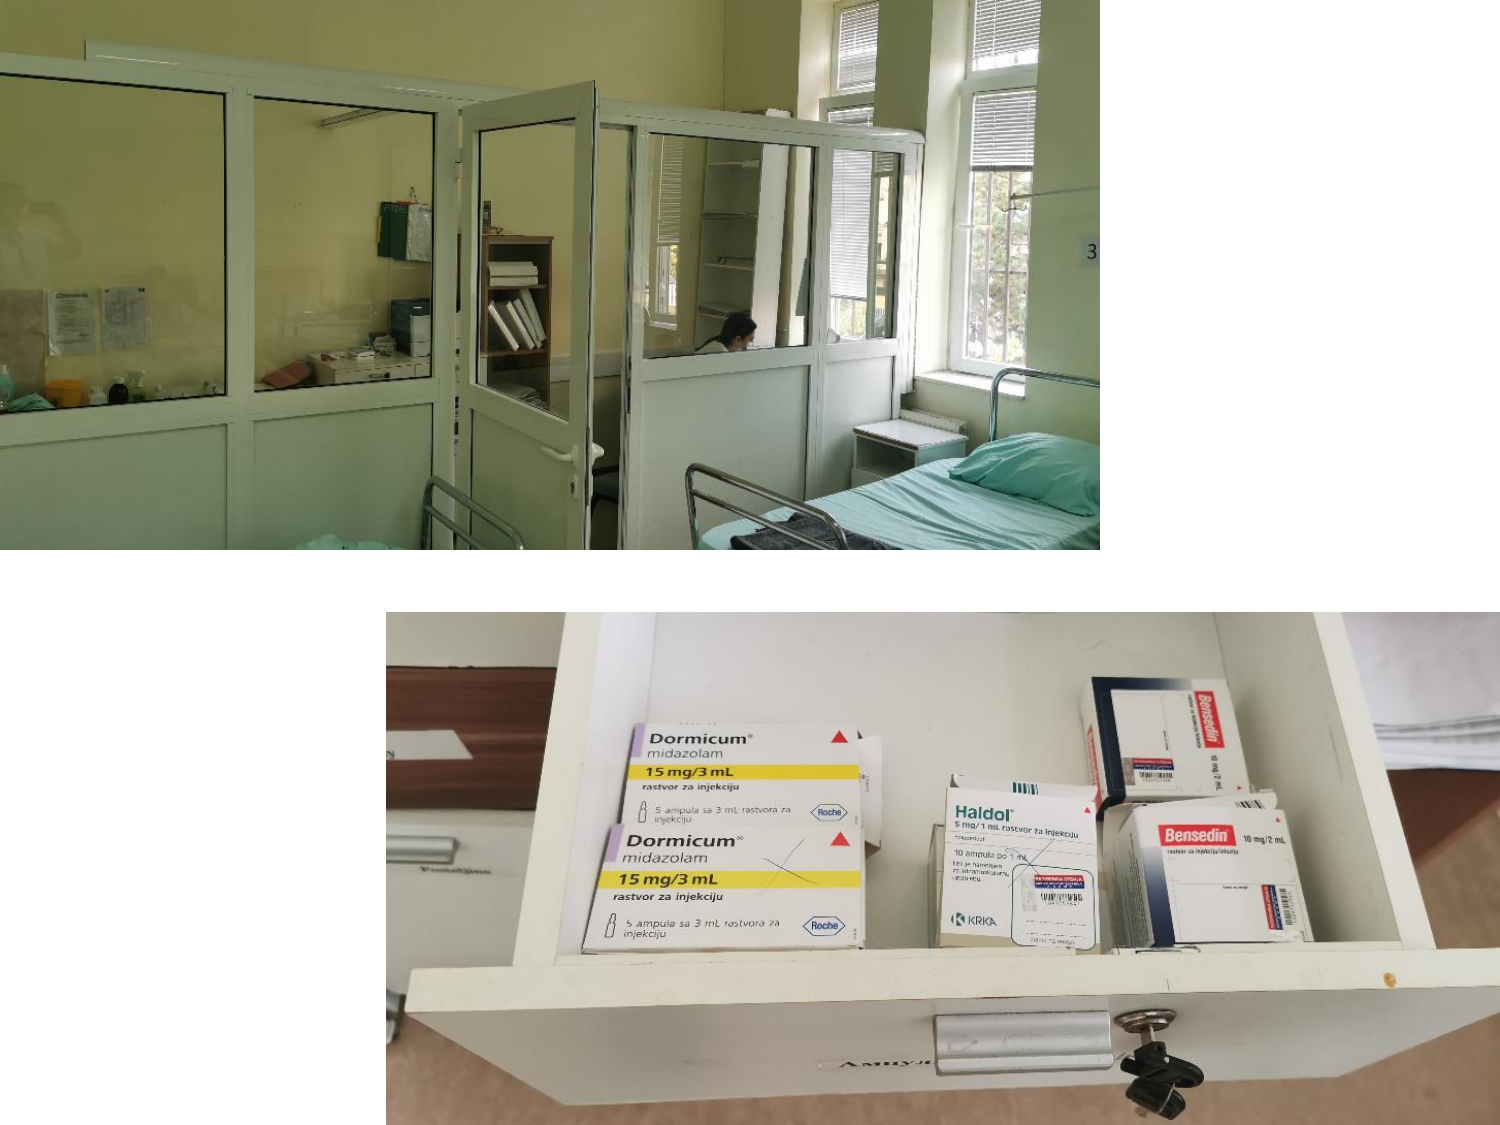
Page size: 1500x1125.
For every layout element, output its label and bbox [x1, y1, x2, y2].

picture [0, 0, 1101, 551]
picture [386, 612, 1500, 1125]
